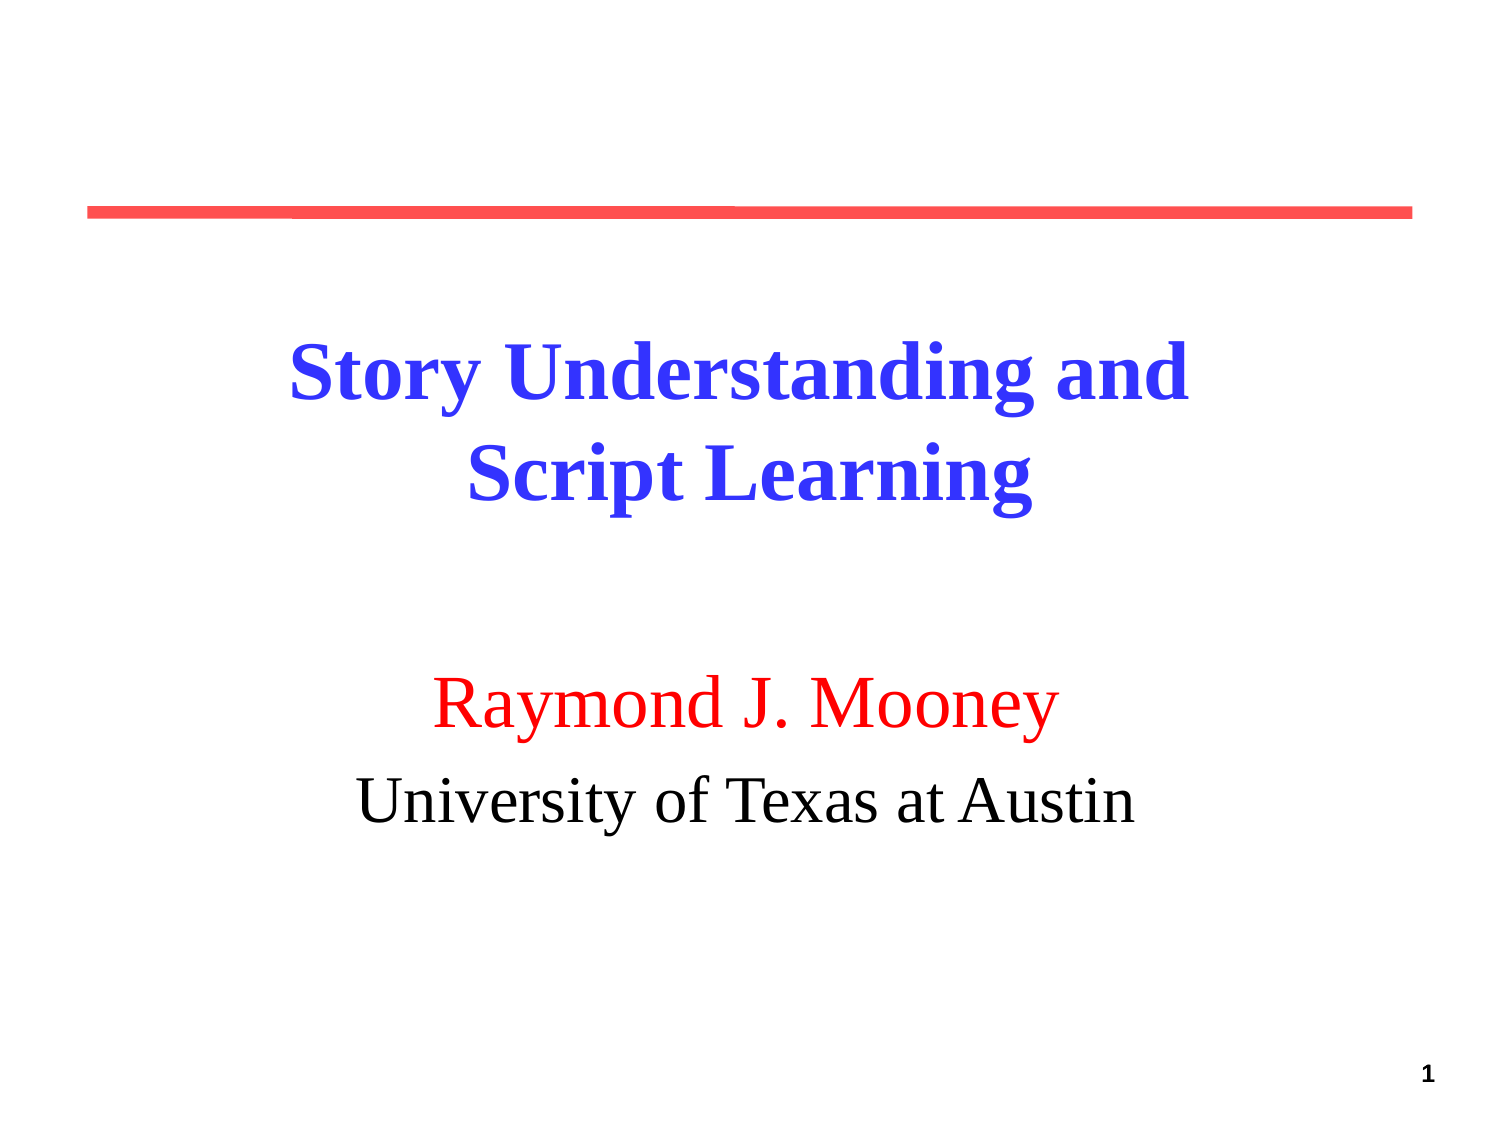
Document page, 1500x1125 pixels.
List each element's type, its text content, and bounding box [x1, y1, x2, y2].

text_box 1 [1137, 1049, 1450, 1125]
title Story Understanding and Script Learning [112, 313, 1388, 520]
subtitle Raymond J. Mooney University of Texas at Austin [221, 644, 1272, 933]
